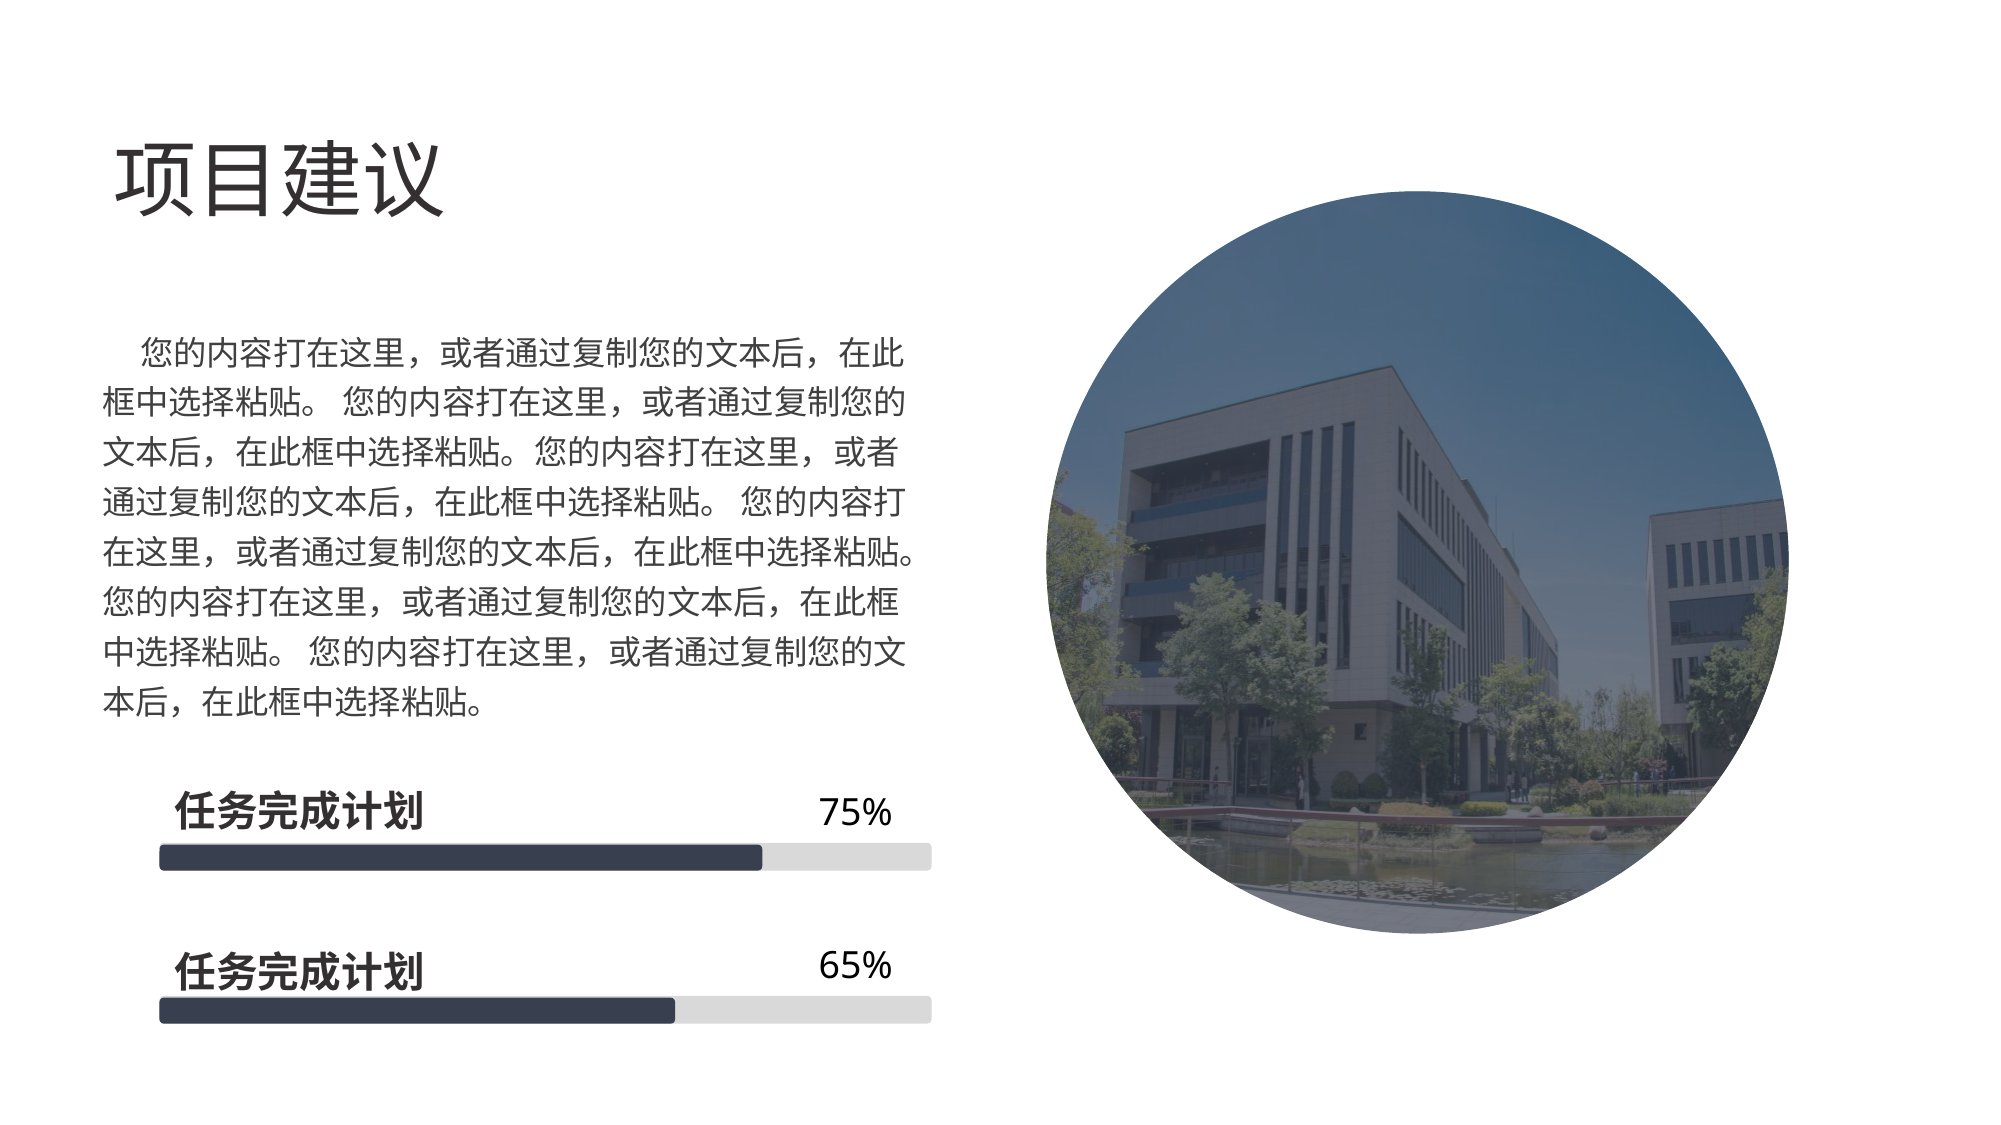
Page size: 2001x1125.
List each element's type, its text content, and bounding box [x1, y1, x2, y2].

text_box 65% [804, 933, 908, 994]
text_box [158, 841, 933, 872]
text_box [1045, 190, 1790, 935]
text_box 项目建议 [0, 120, 461, 235]
text_box 75% [804, 780, 908, 841]
text_box 您的内容打在这里，或者通过复制您的文本后，在此框中选择粘贴。 您的内容打在这里，或者通过复制您的文本后，在此框中选择粘贴。您的内容打在这里，或者通过复制您的文本后，在此框中选择粘贴。 您的内容打在这里，或者通过复制您的文本后，在此框中选择粘贴。您的内容打在这里，或者通过复制您的文本后，在此框中选择粘贴。 您的内容打在这里，或者通过复制您的文本后，在此框中选择粘贴。 [87, 314, 940, 729]
text_box [497, 994, 933, 1025]
text_box 任务完成计划 [159, 752, 497, 842]
text_box [158, 843, 764, 872]
text_box [158, 996, 677, 1025]
text_box 任务完成计划 [159, 913, 497, 1004]
